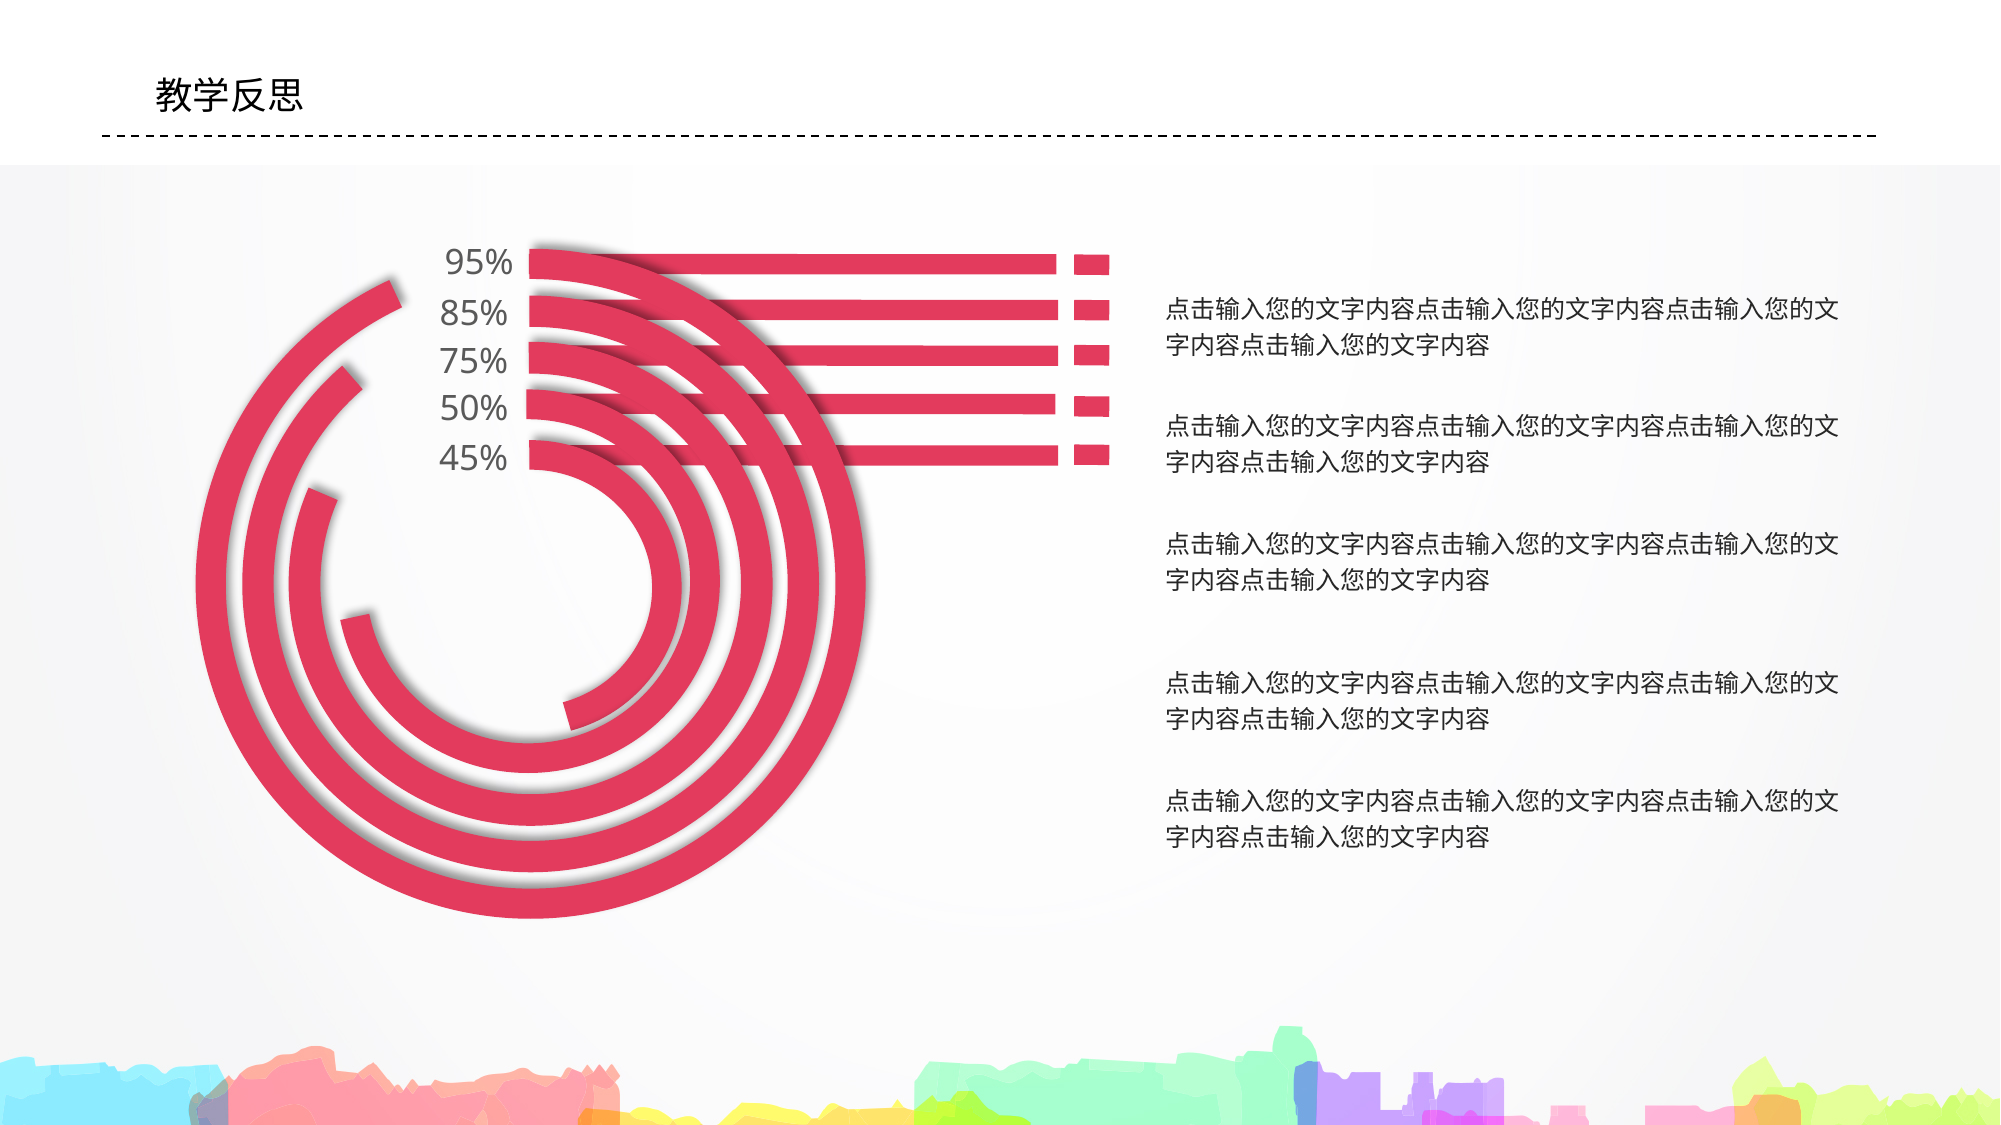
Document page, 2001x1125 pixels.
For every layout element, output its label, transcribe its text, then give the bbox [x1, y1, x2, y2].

text_box 教学反思 [140, 64, 321, 125]
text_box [196, 232, 1877, 919]
picture [0, 0, 2000, 1125]
